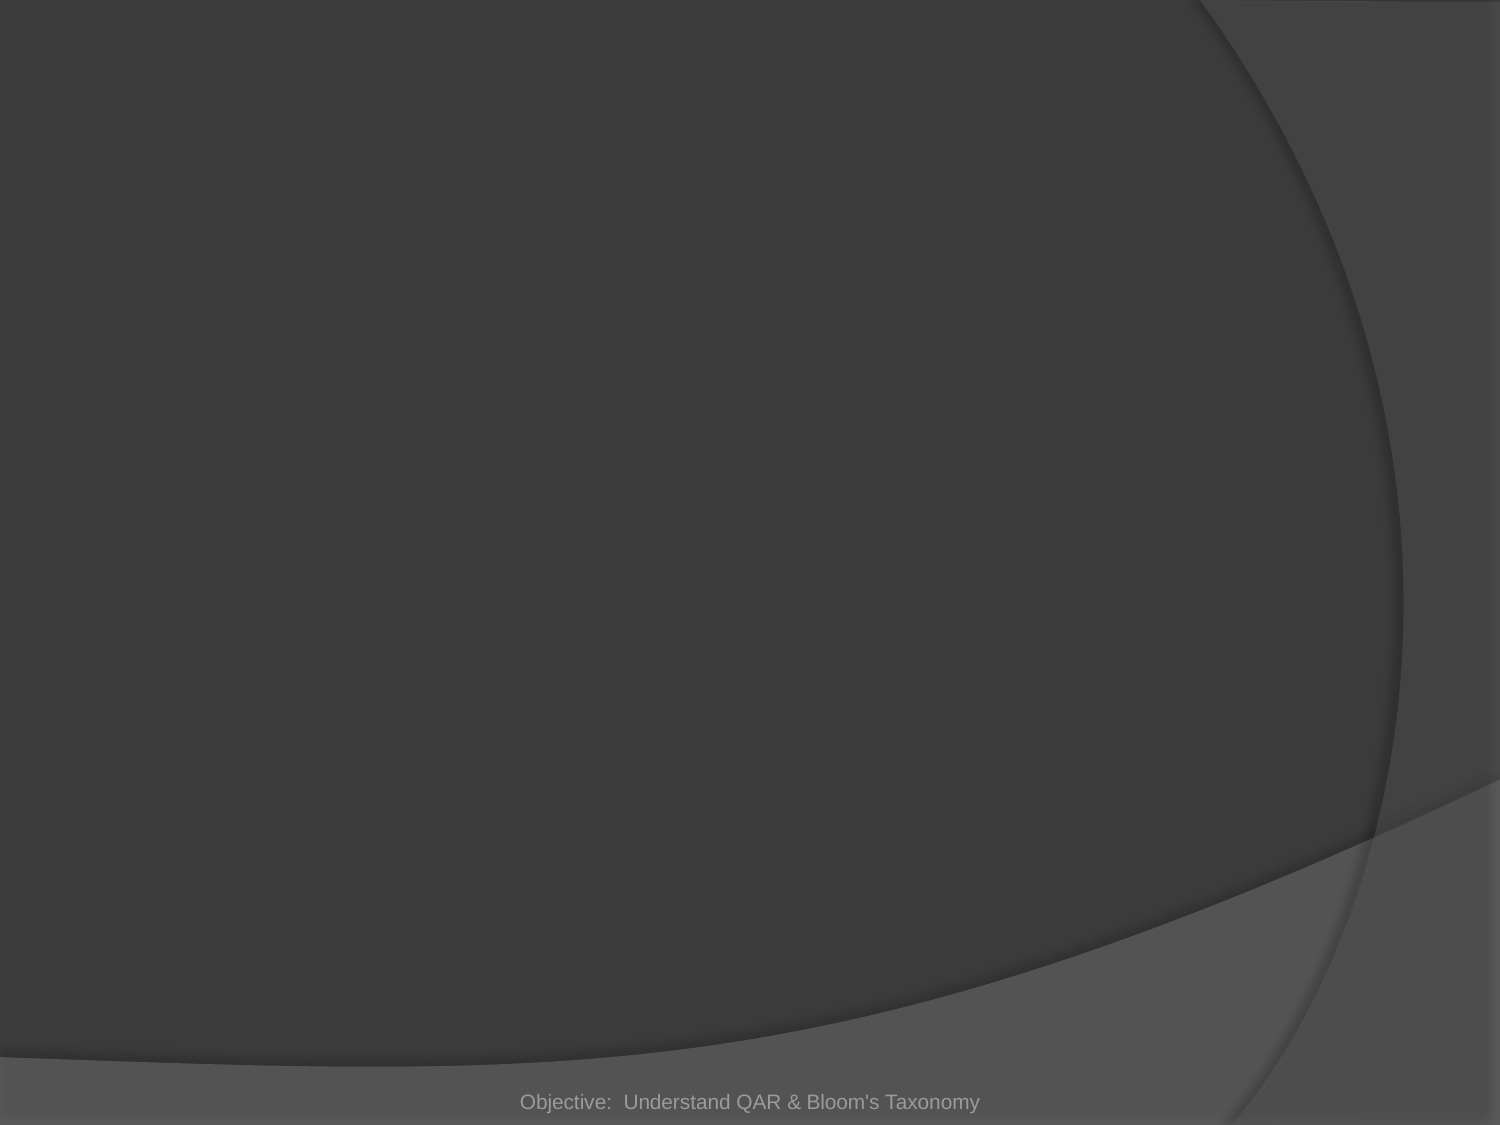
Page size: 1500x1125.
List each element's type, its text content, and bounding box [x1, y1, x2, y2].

footer Objective: Understand QAR & Bloom's Taxonomy [512, 1053, 988, 1114]
